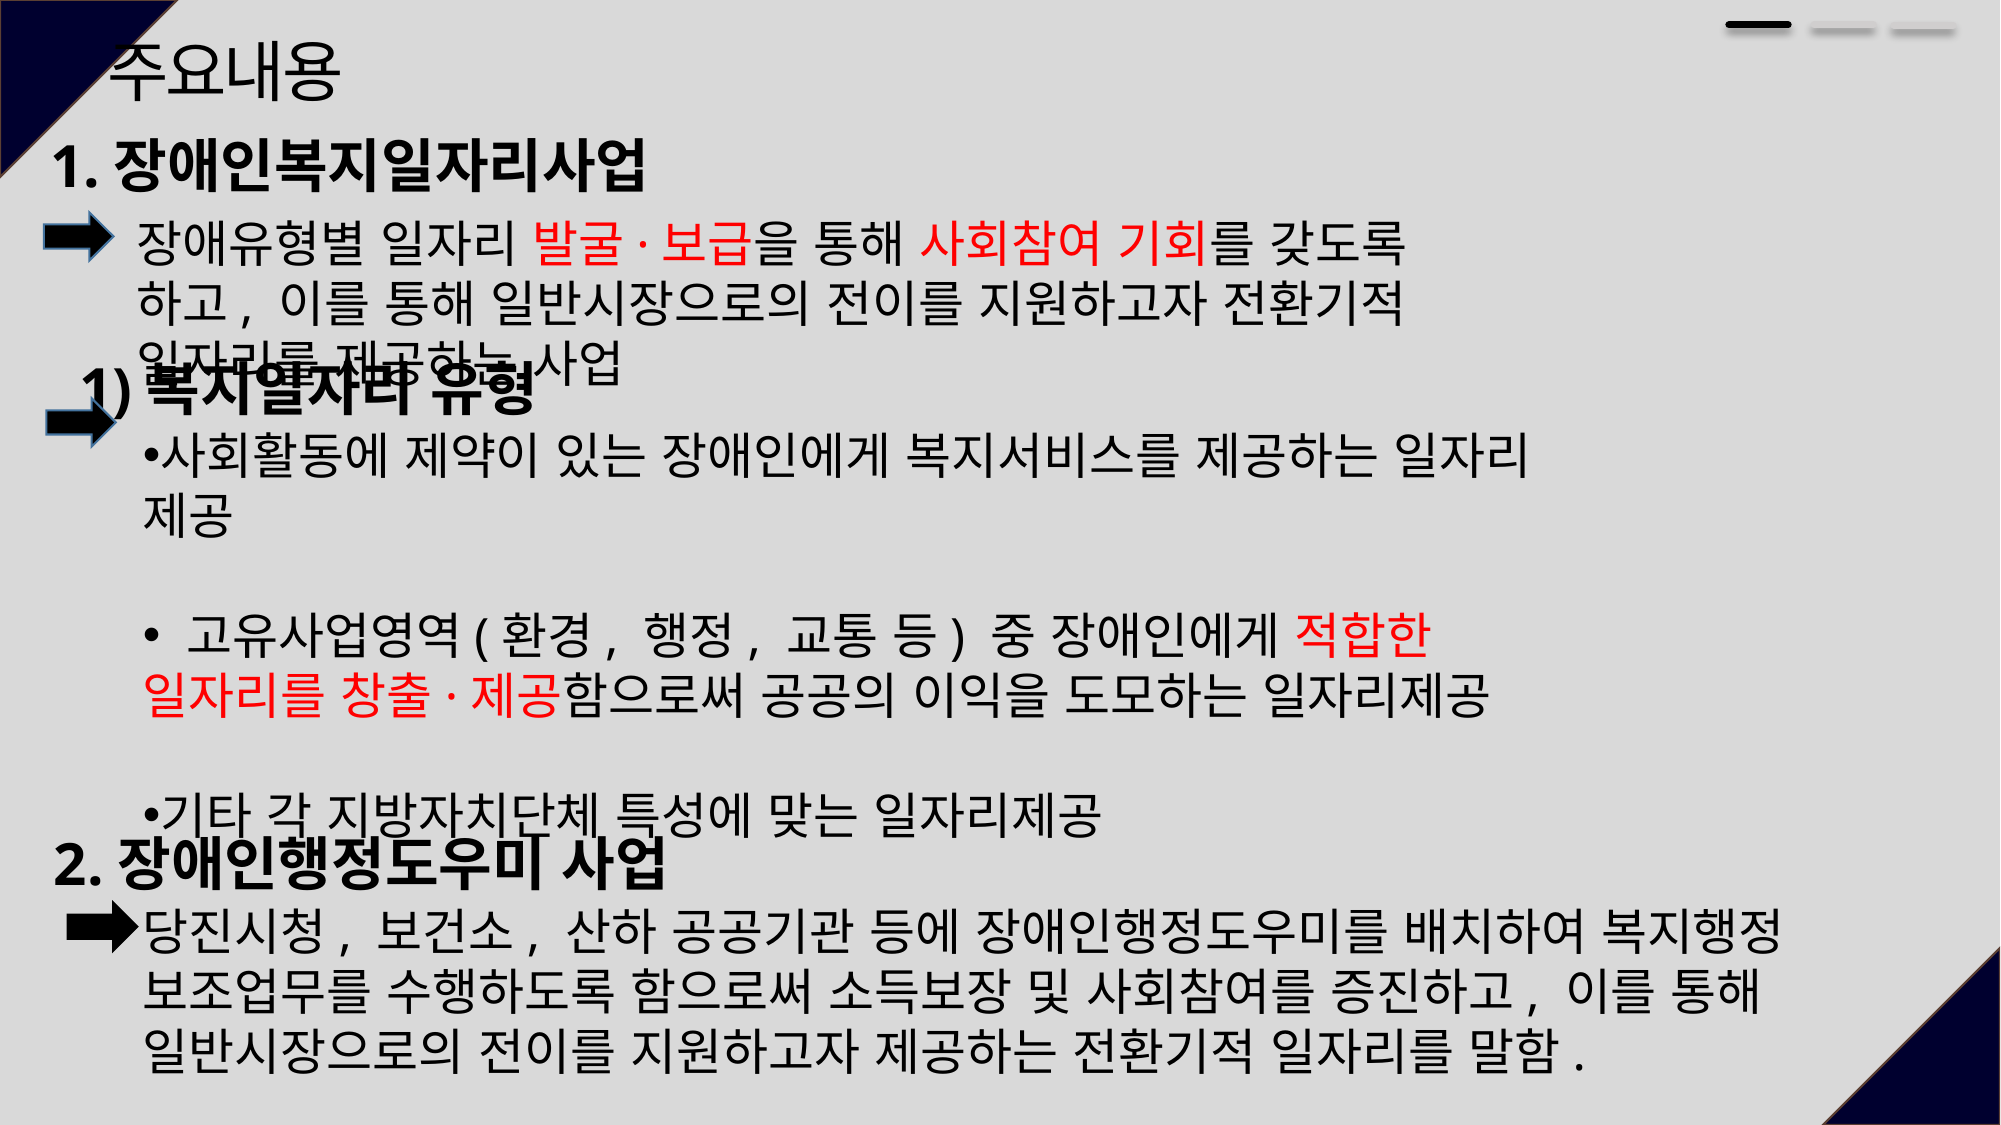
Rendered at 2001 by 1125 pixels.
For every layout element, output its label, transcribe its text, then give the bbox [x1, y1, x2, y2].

text_box 1.장애인복지일자리사업 [35, 121, 664, 207]
text_box 주요내용 [92, 22, 359, 117]
text_box 1)복지일자리 유형 [49, 344, 553, 430]
text_box 장애유형별 일자리 발굴·보급을 통해 사회참여 기회를 갖도록 하고, 이를 통해 일반시장으로의 전이를 지원하고자 전환기적 일자리를 제공하는 사업 [121, 205, 1468, 401]
text_box [45, 395, 118, 450]
text_box 2.장애인행정도우미 사업 [39, 819, 684, 905]
text_box 당진시청, 보건소, 산하 공공기관 등에 장애인행정도우미를 배치하여 복지행정 보조업무를 수행하도록 함으로써 소득보장 및 사회참여를 증진하고, 이를 통해 일반시장으로의 전이를 지원하고자 제공하는 전환기적 일자리를 말함. [127, 893, 1860, 1088]
text_box [42, 209, 115, 264]
text_box 사회활동에 제약이 있는 장애인에게 복지서비스를 제공하는 일자리 제공 고유사업영역(환경, 행정, 교통 등) 중 장애인에게 적합한 일자리를 창출·제공함으로써 공공의 이익을 도모하는 일자리제공 기타 각 지방자치단체 특성에 맞는 일자리제공 [128, 416, 1580, 852]
text_box [66, 900, 127, 954]
